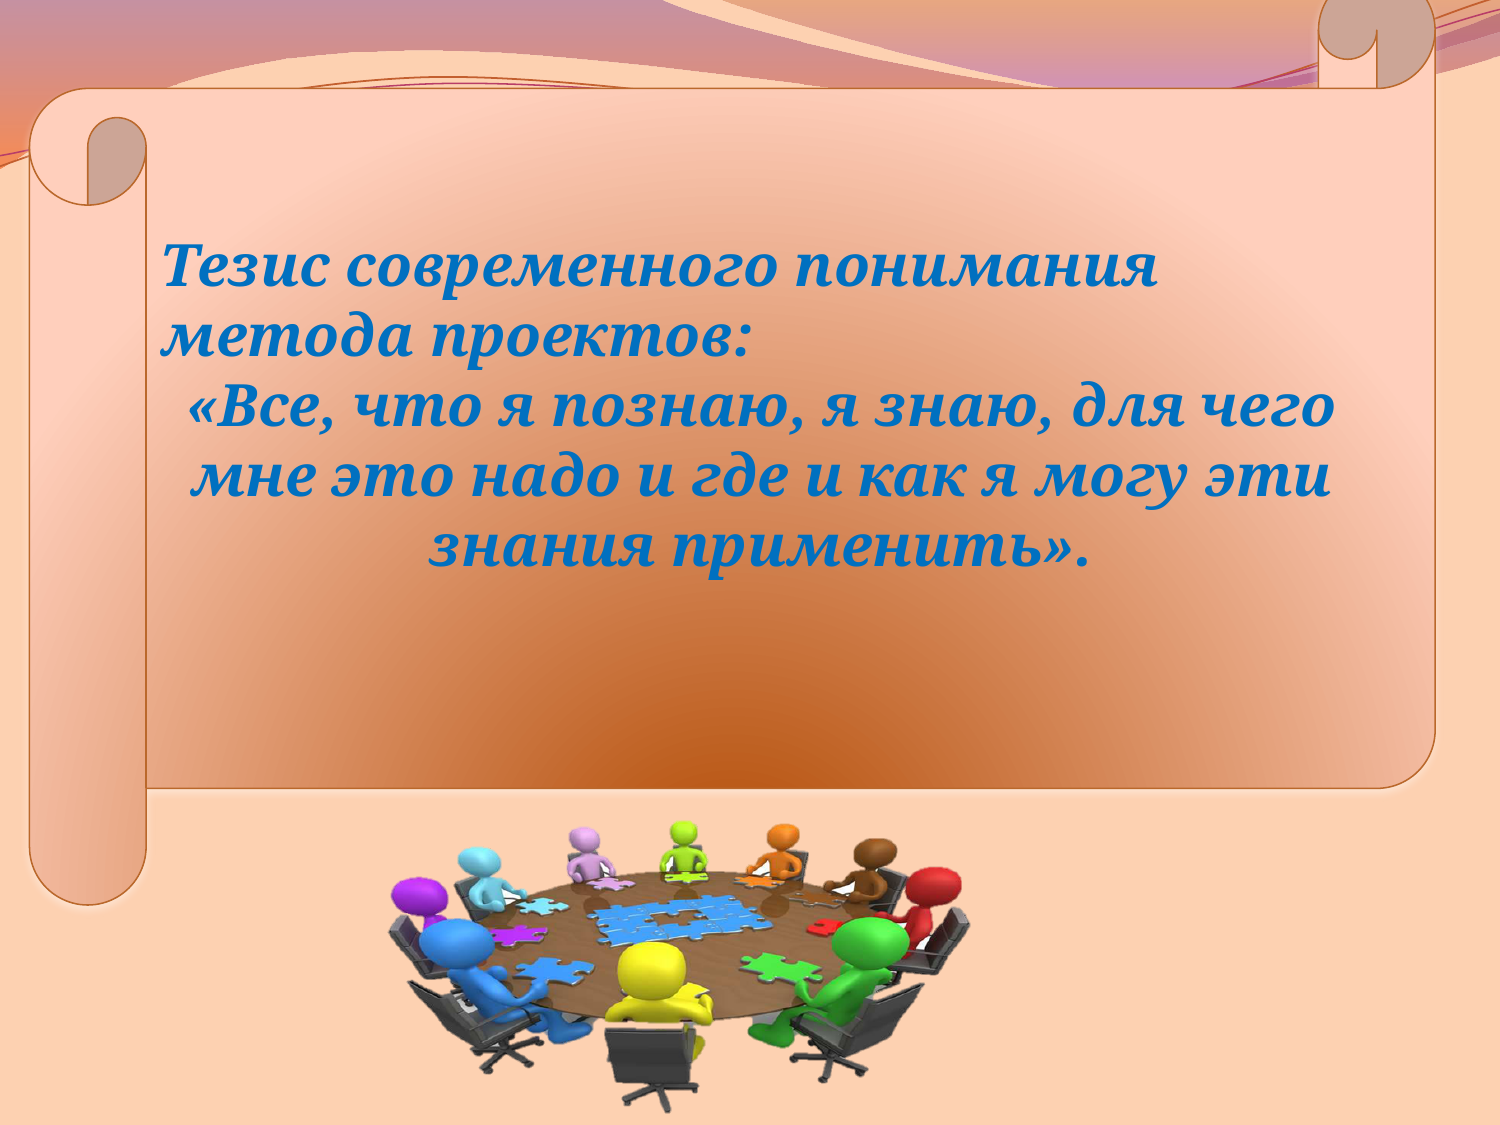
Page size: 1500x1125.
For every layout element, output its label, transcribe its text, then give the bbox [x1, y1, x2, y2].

picture [371, 787, 985, 1125]
text_box Тезис современного понимания метода проектов: «Все, что я познаю, я знаю, для чего мне это надо и где и как я могу эти знания применить». [28, 0, 1436, 906]
